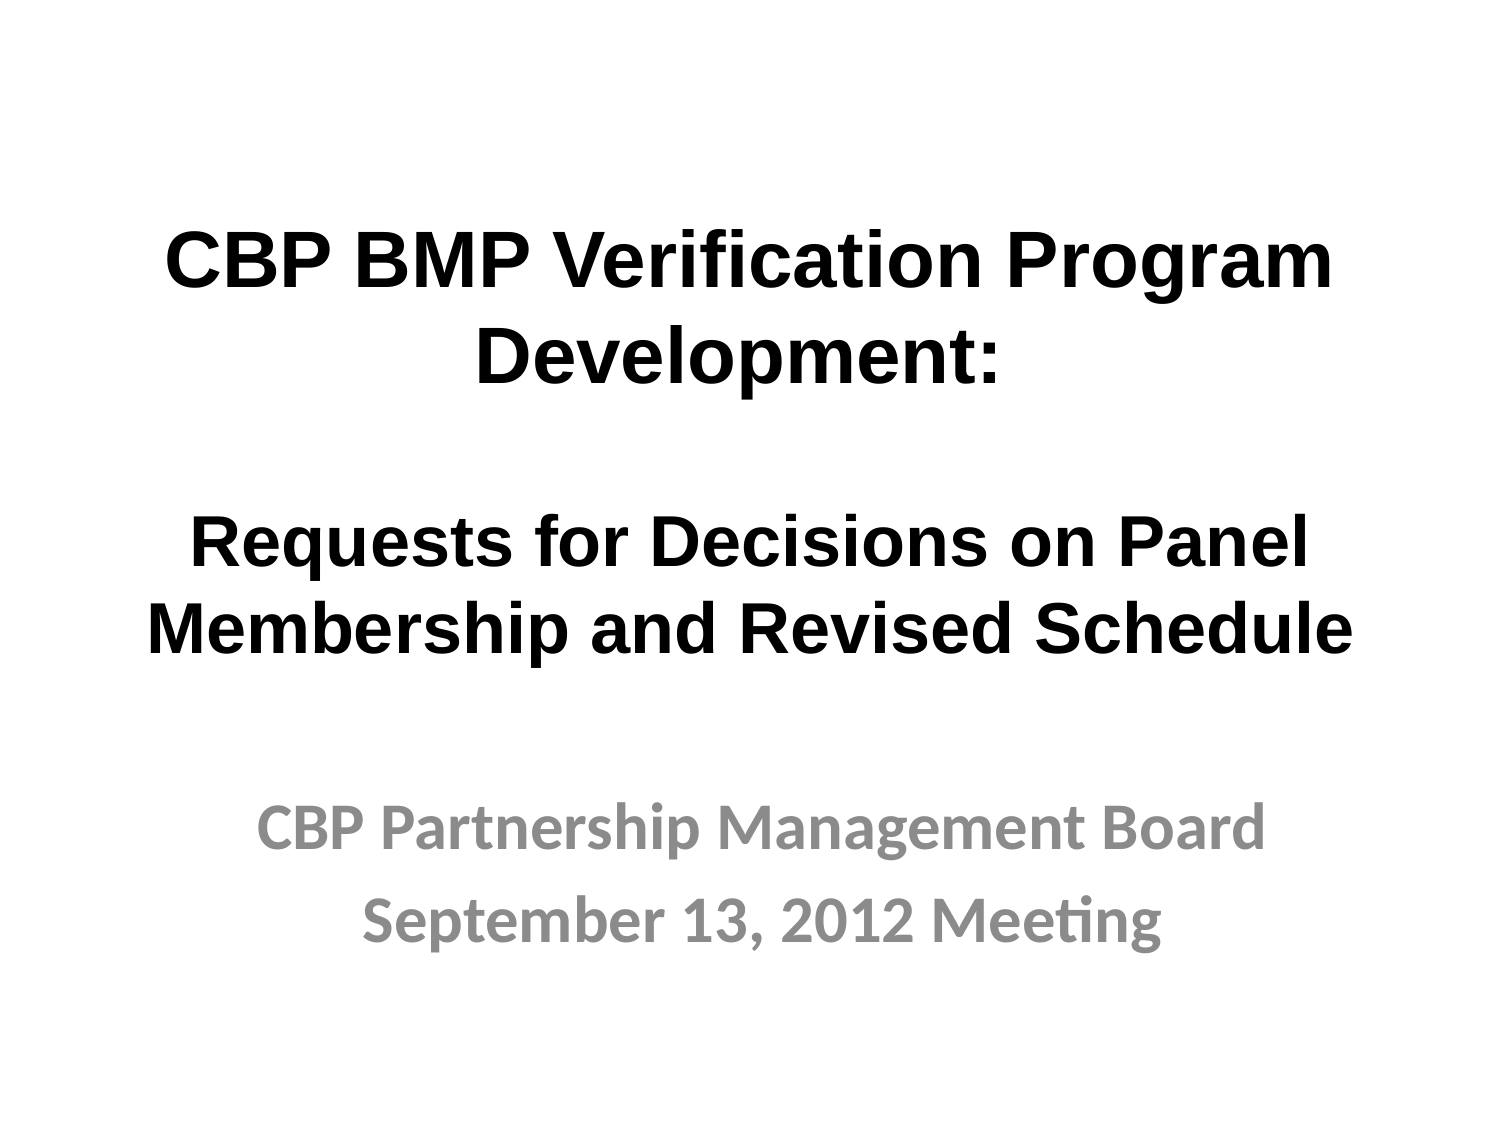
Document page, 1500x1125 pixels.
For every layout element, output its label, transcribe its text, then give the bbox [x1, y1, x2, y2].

subtitle CBP Partnership Management Board September 13, 2012 Meeting [237, 774, 1288, 1063]
title CBP BMP Verification Program Development: Requests for Decisions on Panel Membership and Revised Schedule [112, 162, 1388, 713]
